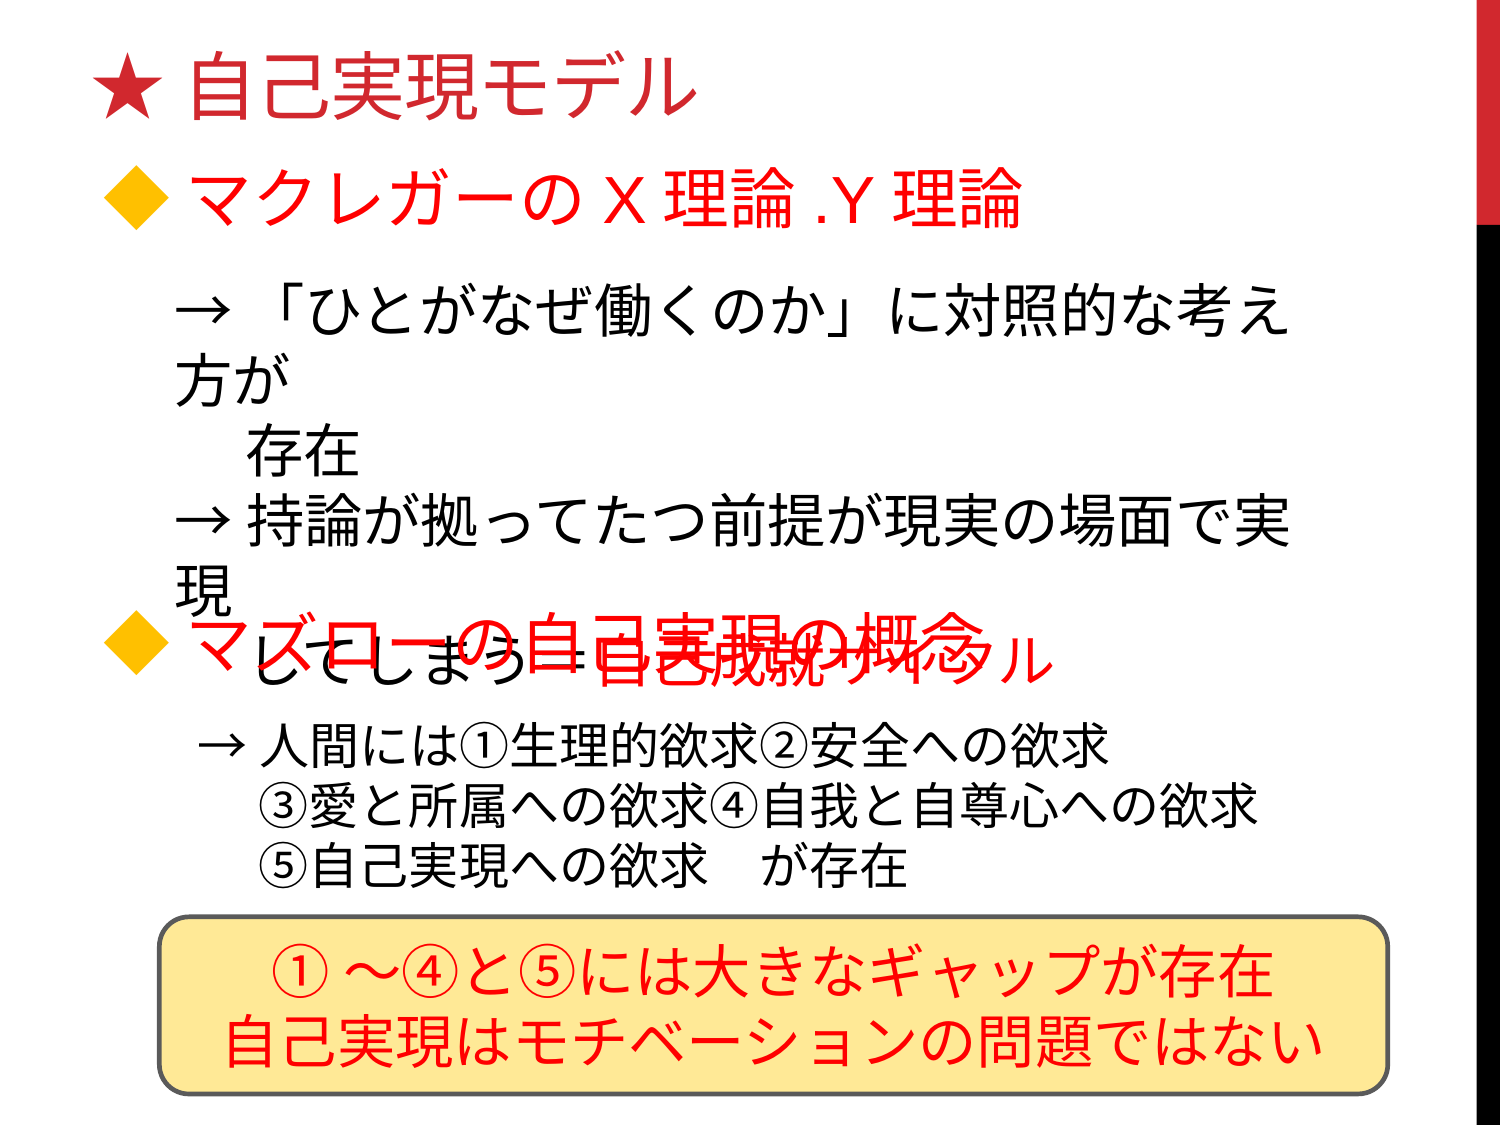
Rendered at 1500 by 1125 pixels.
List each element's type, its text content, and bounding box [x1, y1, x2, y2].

text_box ◆マズローの自己実現の概念 [88, 594, 1294, 689]
title ★自己実現モデル [75, 0, 1025, 138]
text_box →「ひとがなぜ働くのか」に対照的な考え方が 存在 →持論が拠ってたつ前提が現実の場面で実現 してしまう＝自己成就サイクル [159, 267, 1353, 702]
text_box ①～④と⑤には大きなギャップが存在 自己実現はモチベーションの問題ではない [156, 914, 1391, 1097]
text_box →人間には①生理的欲求②安全への欲求 ③愛と所属への欲求④自我と自尊心への欲求 ⑤自己実現への欲求 が存在 [182, 706, 1317, 902]
text_box ◆マクレガーのX理論.Y理論 [88, 148, 1294, 244]
